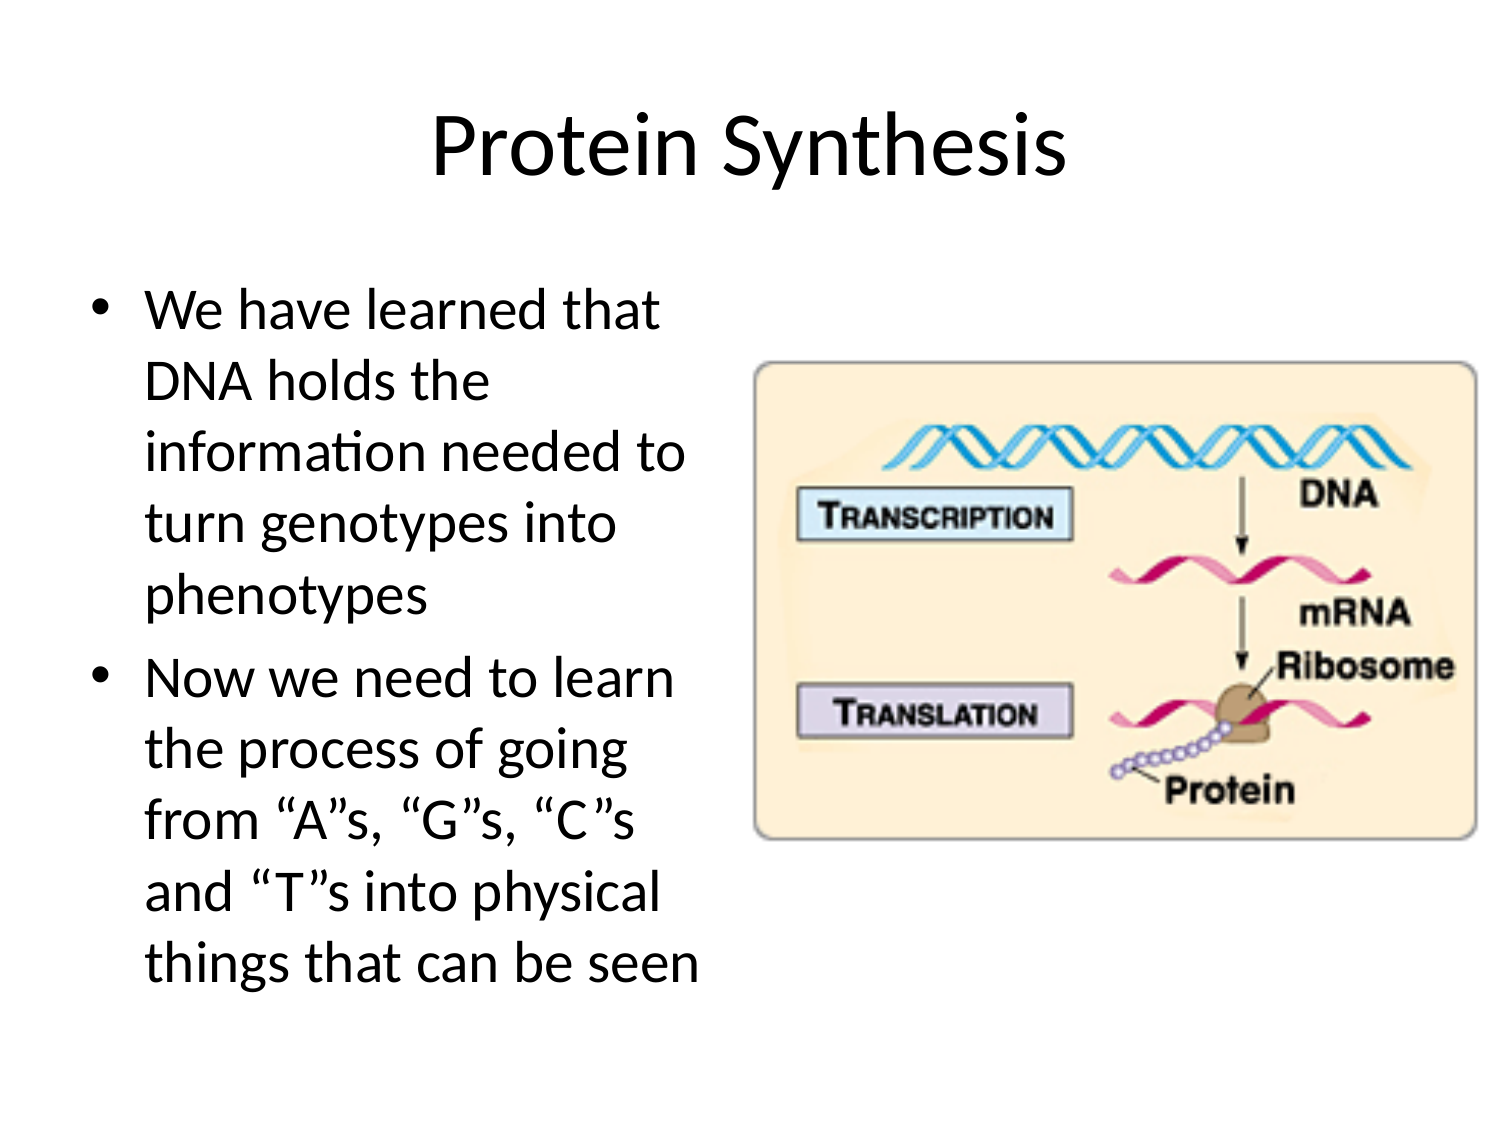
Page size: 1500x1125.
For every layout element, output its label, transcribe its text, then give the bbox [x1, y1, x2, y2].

picture [733, 349, 1500, 863]
title Protein Synthesis [75, 45, 1425, 233]
list We have learned that DNA holds the information needed to turn genotypes into phenotypes Now we need to learn the process of going from “A”s, “G”s, “C”s and “T”s into physical things that can be seen [75, 262, 738, 1005]
